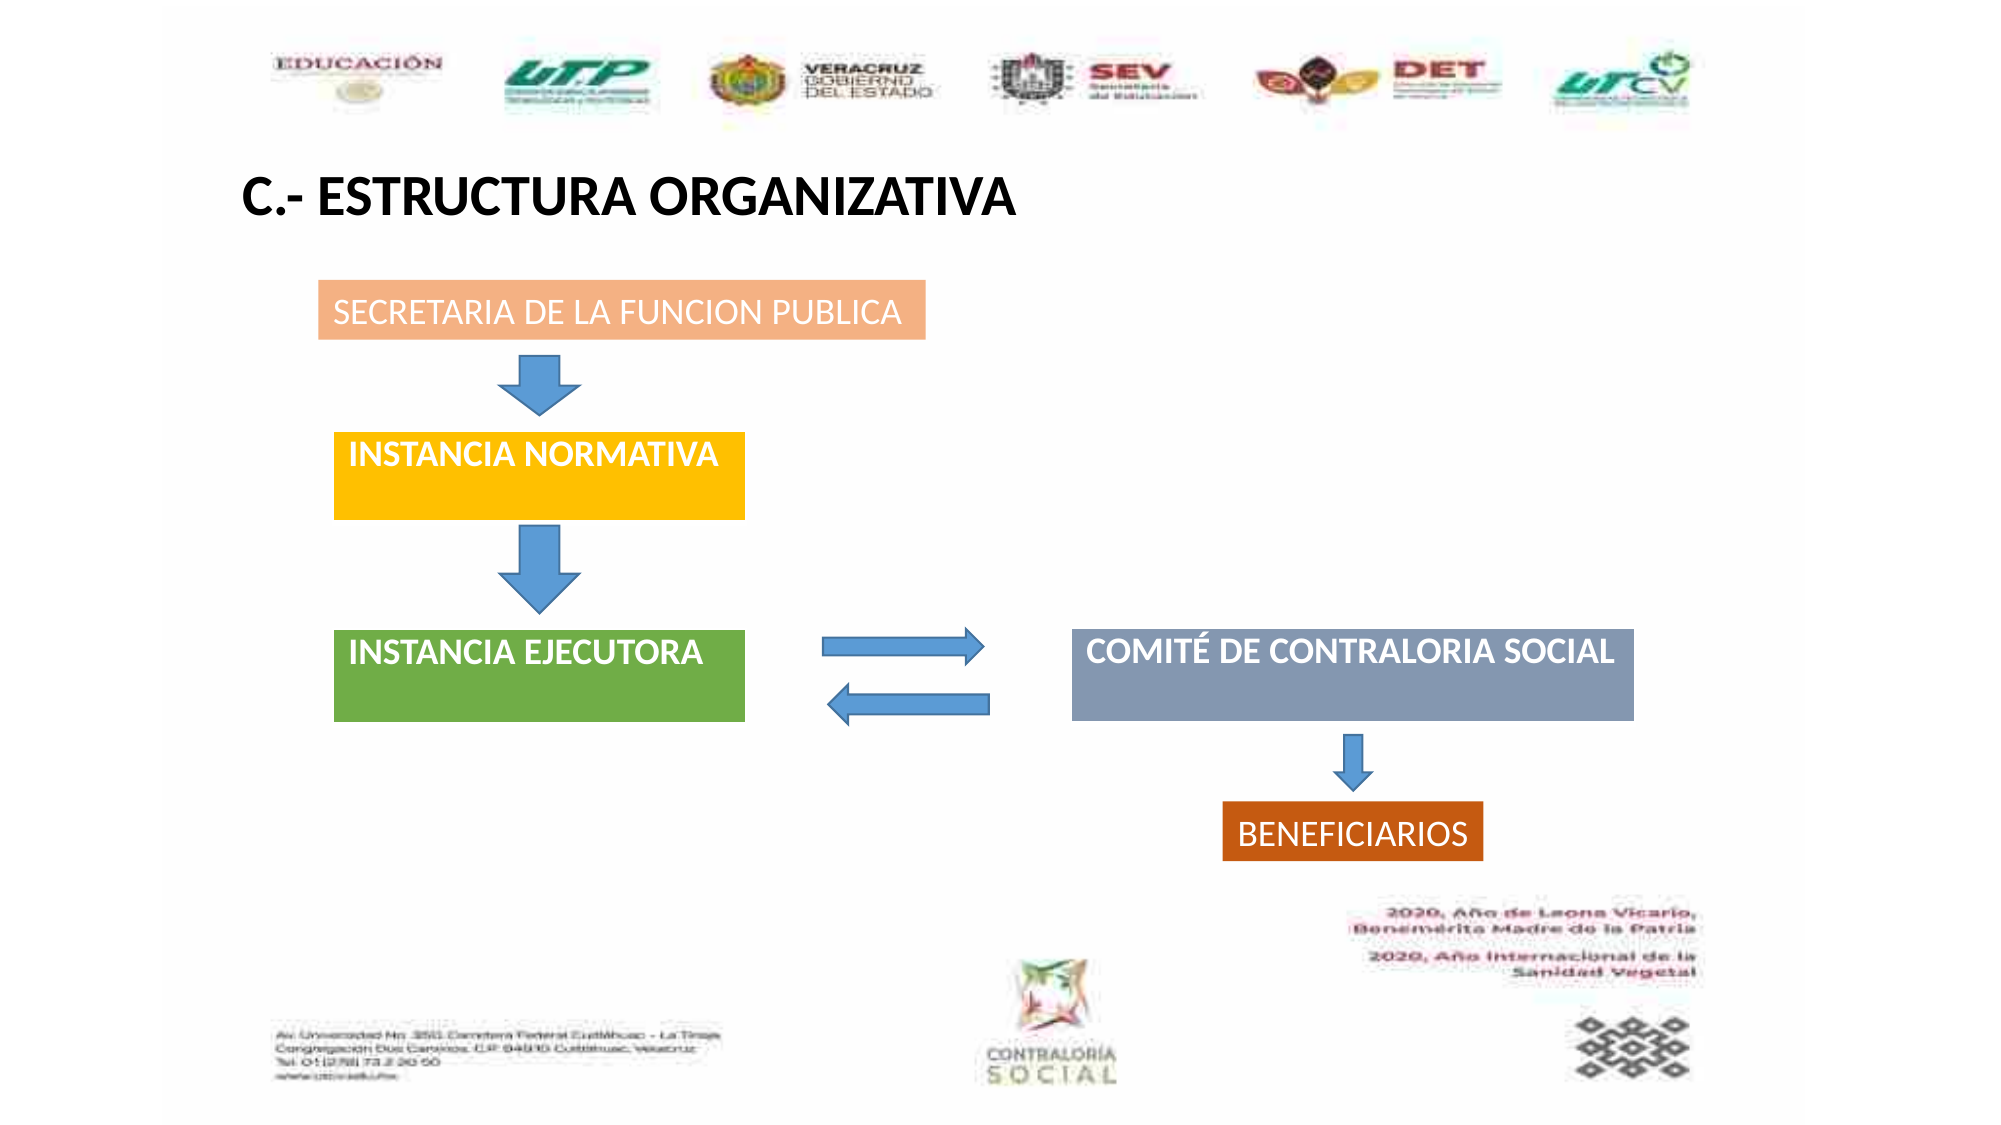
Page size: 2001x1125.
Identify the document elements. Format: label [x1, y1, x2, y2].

picture [162, 6, 1805, 1125]
